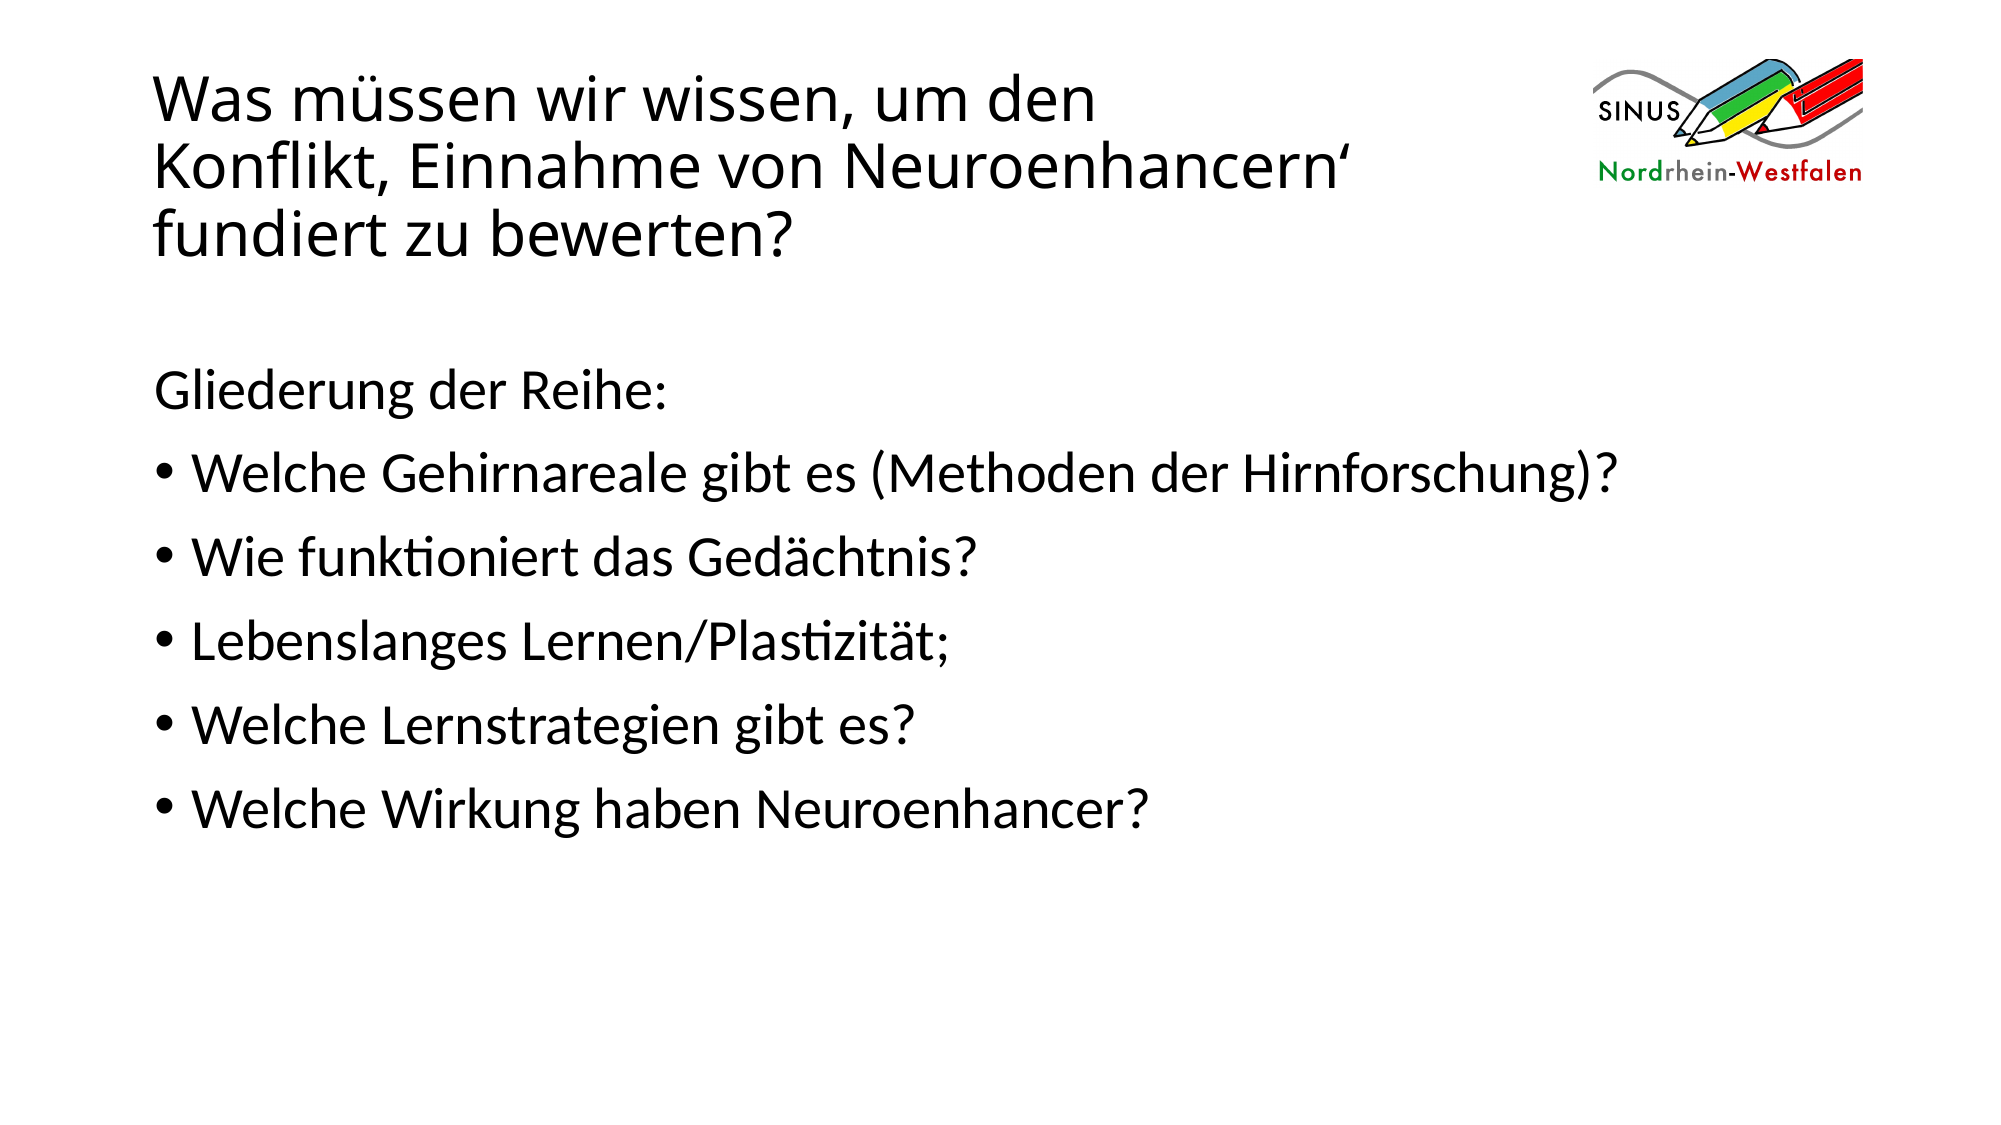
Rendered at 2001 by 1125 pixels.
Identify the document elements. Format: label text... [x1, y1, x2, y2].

list Gliederung der Reihe: Welche Gehirnareale gibt es (Methoden der Hirnforschung)? Wie funktioniert das Gedächtnis? Lebenslanges Lernen/Plastizität; Welche Lernstrategien gibt es? Welche Wirkung haben Neuroenhancer? [139, 351, 1865, 1066]
title Was müssen wir wissen, um den Konflikt‚ Einnahme von Neuroenhancern‘ fundiert zu bewerten? [137, 59, 1863, 278]
